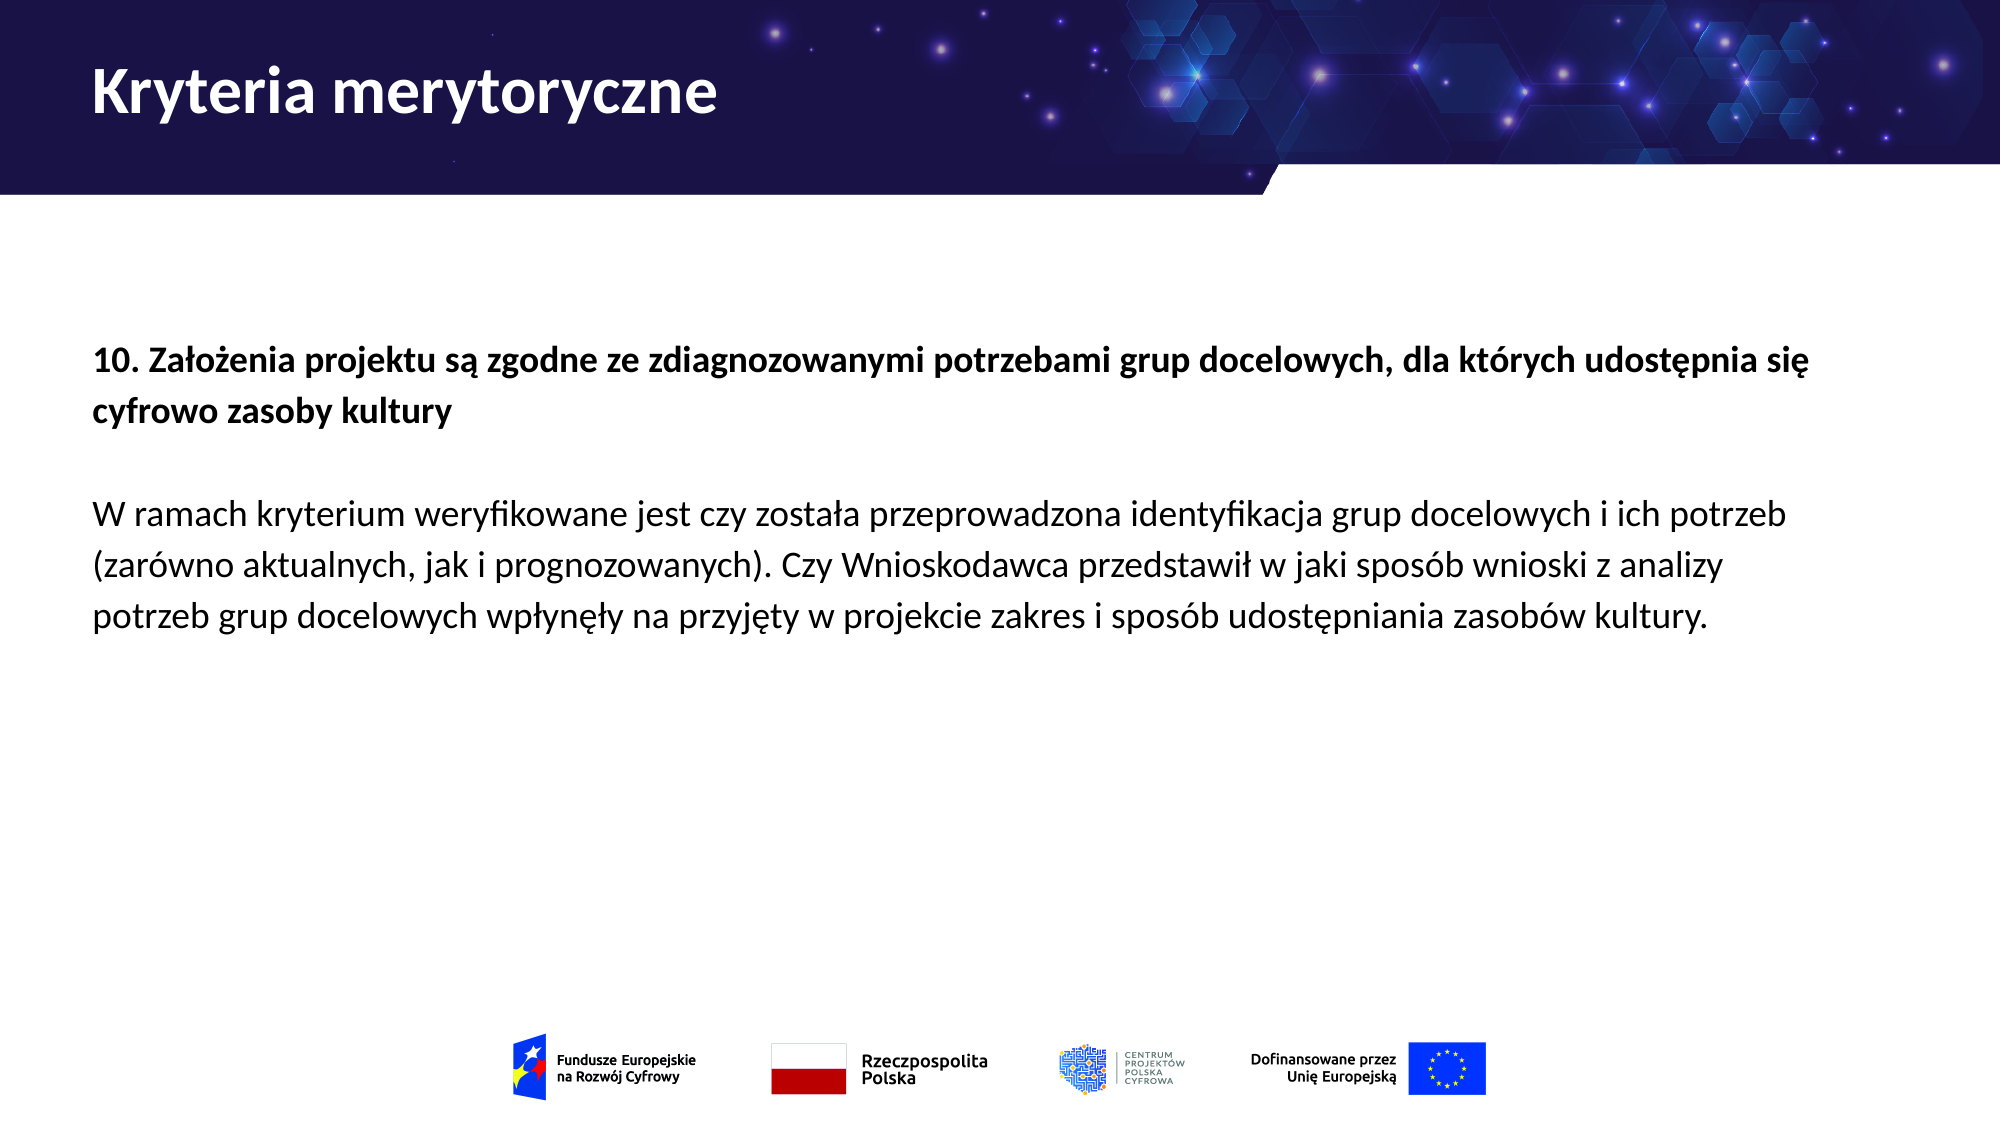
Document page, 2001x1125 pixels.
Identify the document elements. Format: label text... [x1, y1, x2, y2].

picture [491, 1011, 1509, 1122]
picture [0, 0, 2000, 195]
list 10. Założenia projektu są zgodne ze zdiagnozowanymi potrzebami grup docelowych, dla których udostępnia się cyfrowo zasoby kultury W ramach kryterium weryfikowane jest czy została przeprowadzona identyfikacja grup docelowych i ich potrzeb (zarówno aktualnych, jak i prognozowanych). Czy Wnioskodawca przedstawił w jaki sposób wnioski z analizy potrzeb grup docelowych wpłynęły na przyjęty w projekcie zakres i sposób udostępniania zasobów kultury. [77, 225, 1863, 941]
title Kryteria merytoryczne [77, 46, 1863, 136]
